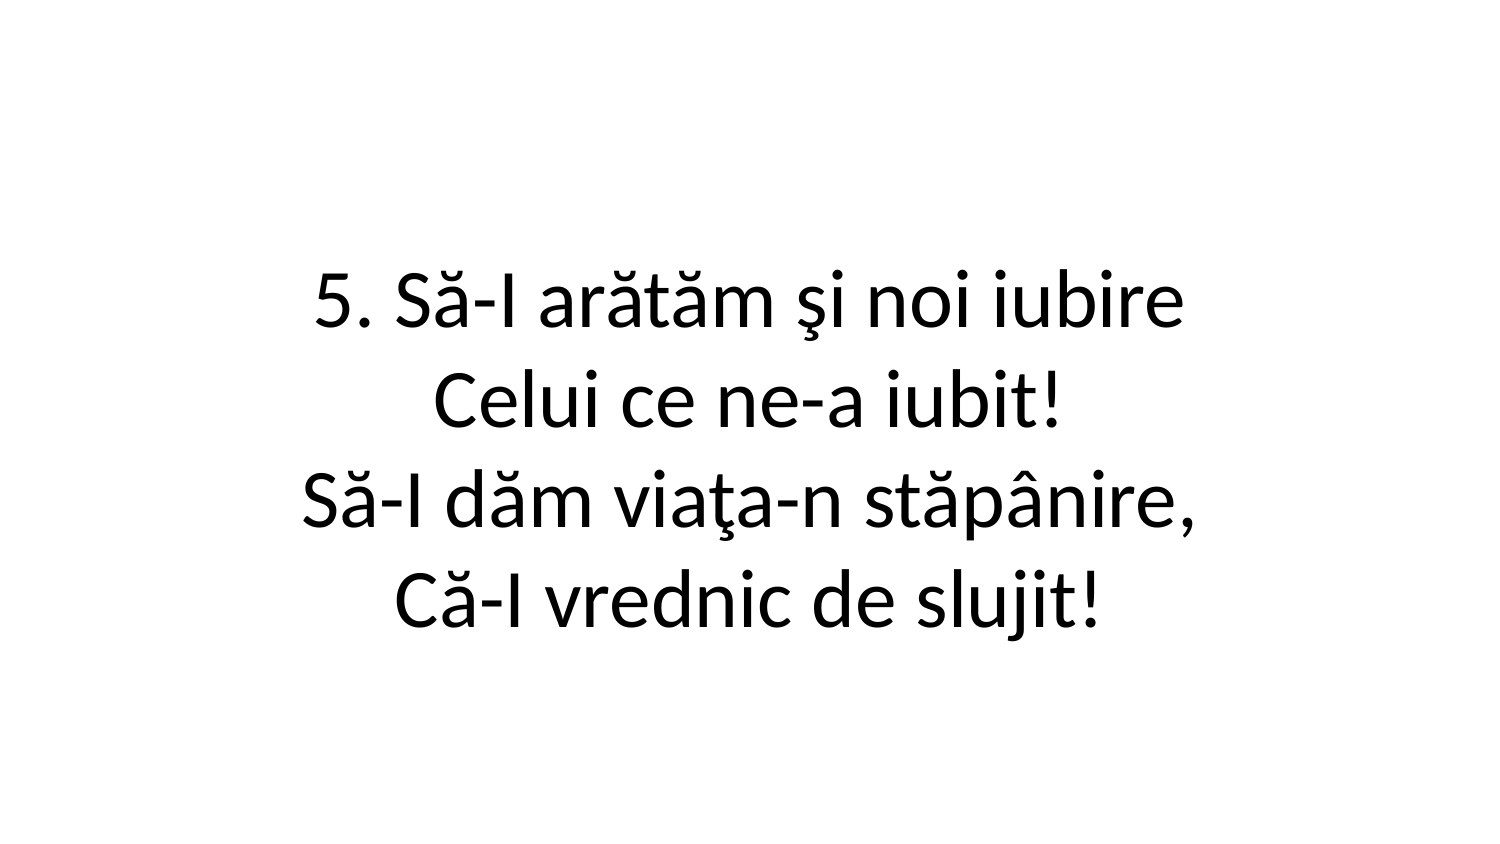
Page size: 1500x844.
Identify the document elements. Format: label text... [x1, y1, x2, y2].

text_box 5. Să-I arătăm şi noi iubire Celui ce ne-a iubit! Să-I dăm viaţa-n stăpânire, Că-I vrednic de slujit! [286, 192, 1214, 652]
